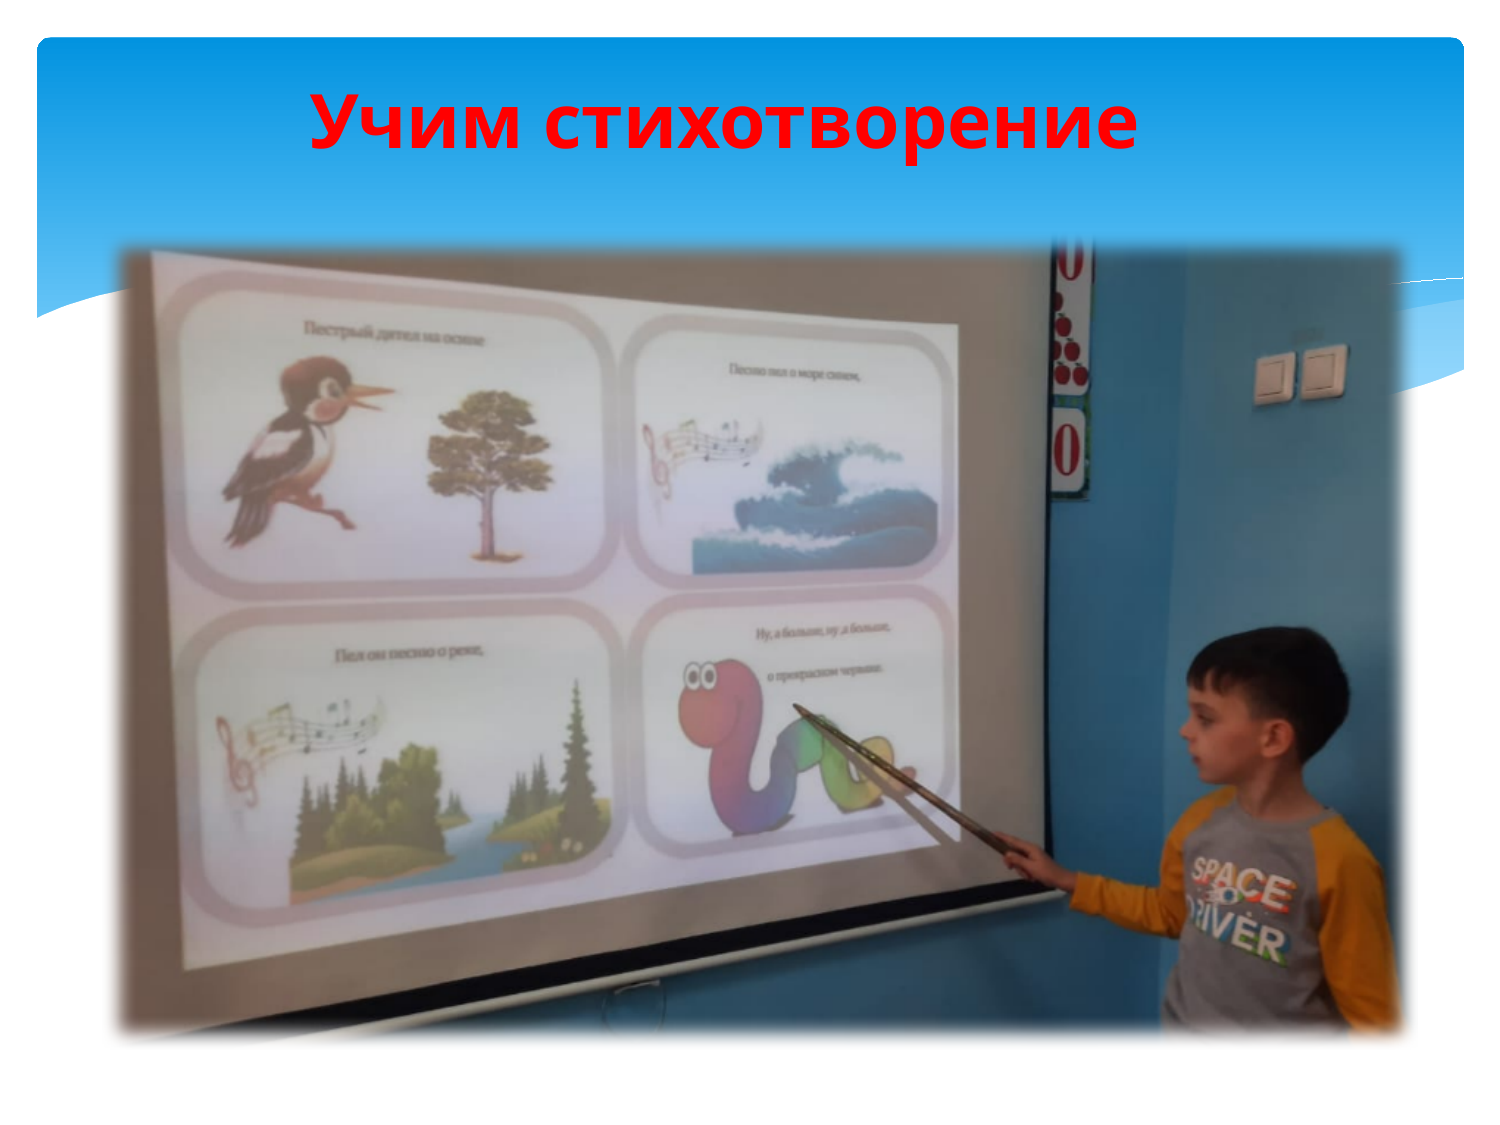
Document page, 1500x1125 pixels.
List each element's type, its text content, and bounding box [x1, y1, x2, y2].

picture [102, 231, 1418, 1053]
text_box Учим стихотворение [218, 66, 1232, 172]
